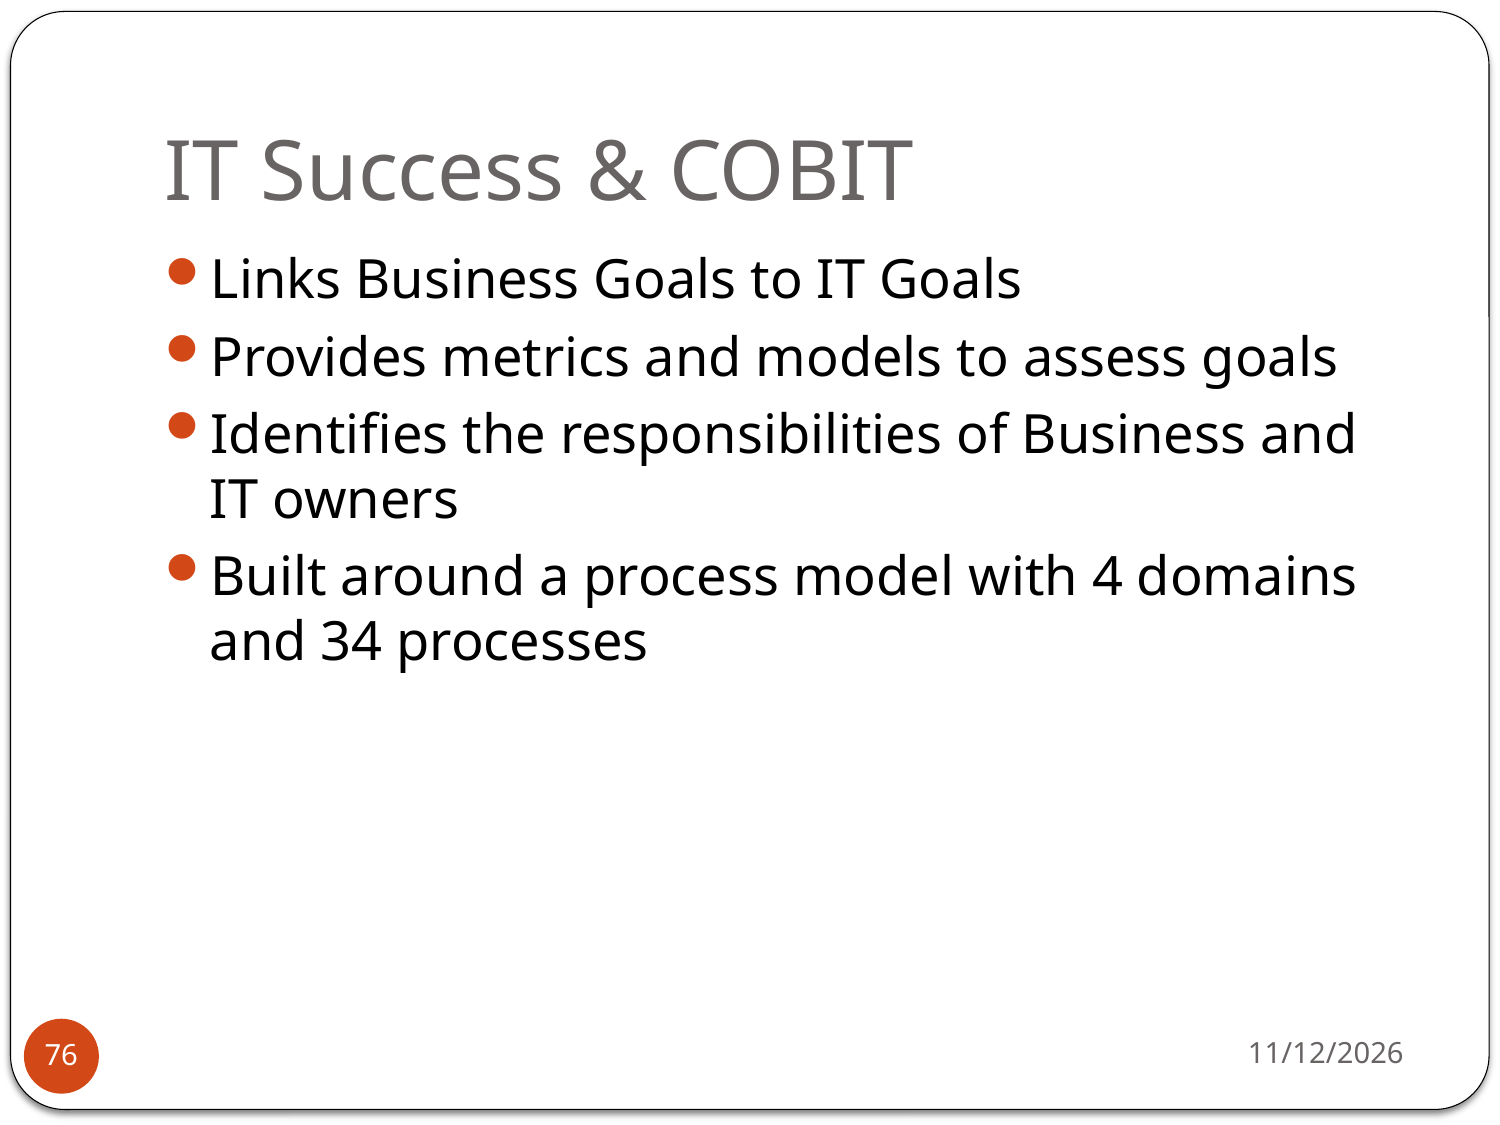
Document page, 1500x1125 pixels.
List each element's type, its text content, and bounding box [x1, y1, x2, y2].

slide_number 76 [23, 1018, 99, 1094]
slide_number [1012, 1015, 1419, 1094]
list Links Business Goals to IT Goals Provides metrics and models to assess goals Identifies the responsibilities of Business and IT owners Built around a process model with 4 domains and 34 processes [150, 237, 1425, 988]
title IT Success & COBIT [150, 45, 1425, 233]
